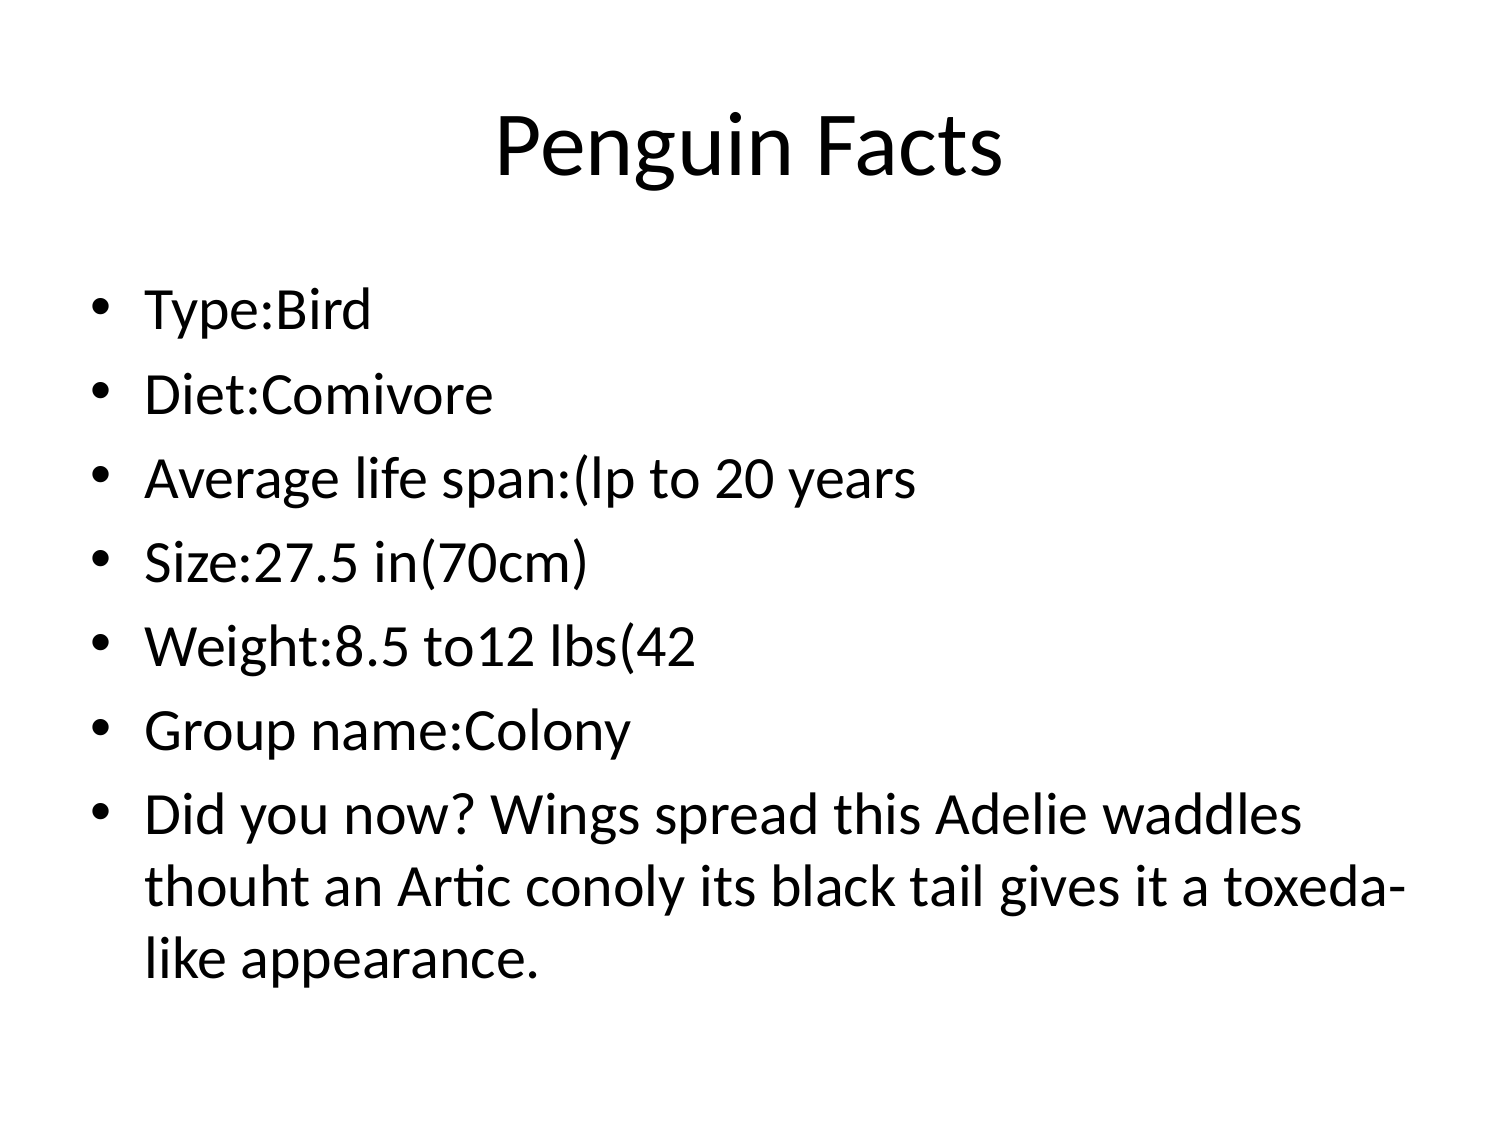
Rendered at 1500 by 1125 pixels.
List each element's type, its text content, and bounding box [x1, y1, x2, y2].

title Penguin Facts [75, 45, 1425, 233]
list Type:Bird Diet:Comivore Average life span:(lp to 20 years Size:27.5 in(70cm) Weight:8.5 to12 lbs(42 Group name:Colony Did you now? Wings spread this Adelie waddles thouht an Artic conoly its black tail gives it a toxeda-like appearance. [75, 262, 1425, 1005]
